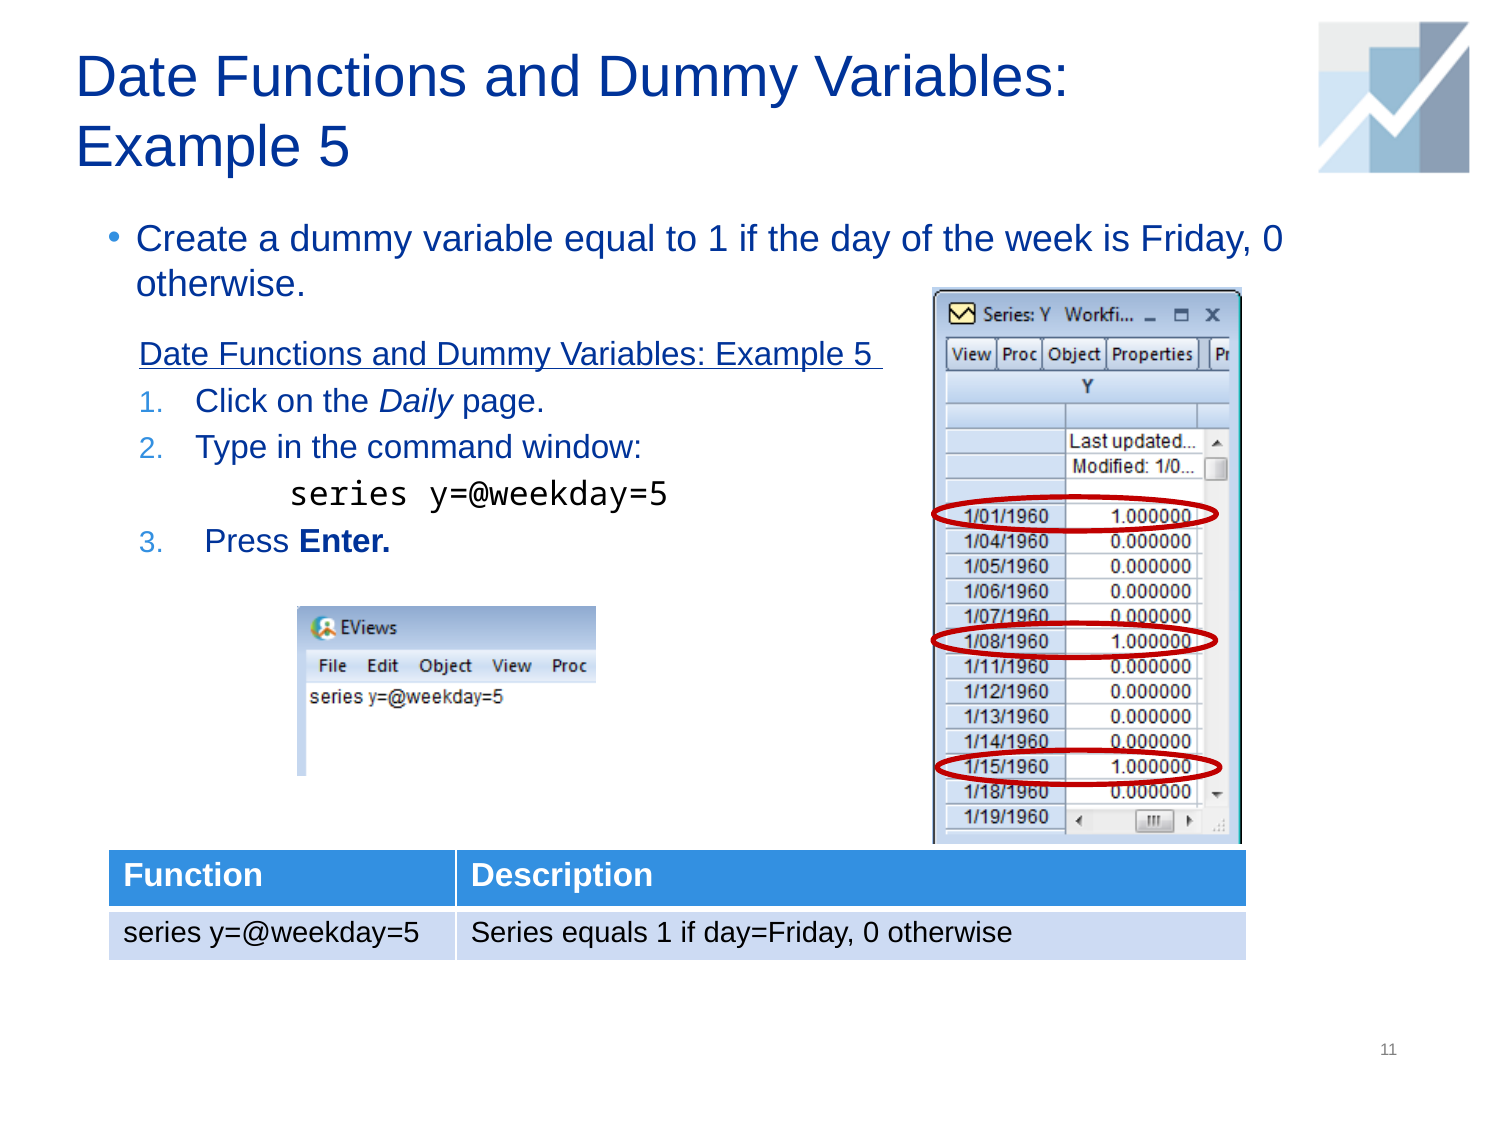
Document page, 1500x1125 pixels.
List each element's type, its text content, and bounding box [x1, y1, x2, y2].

table_cell series y=@weekday=5 [109, 912, 455, 960]
table_header Function [109, 850, 455, 906]
text_box Date Functions and Dummy Variables: Example 5 [60, 0, 1295, 186]
table_header Description [457, 850, 1246, 906]
picture [1300, 11, 1479, 181]
picture [297, 606, 597, 776]
text_box Create a dummy variable equal to 1 if the day of the week is Friday, 0 otherwise. [92, 206, 1475, 304]
slide_number 11 [1262, 1015, 1413, 1067]
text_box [931, 287, 1242, 845]
table_cell Series equals 1 if day=Friday, 0 otherwise [457, 912, 1246, 960]
text_box Date Functions and Dummy Variables: Example 5 Click on the Daily page. Type in the command window: series y=@weekday=5 Press Enter. [124, 324, 926, 607]
